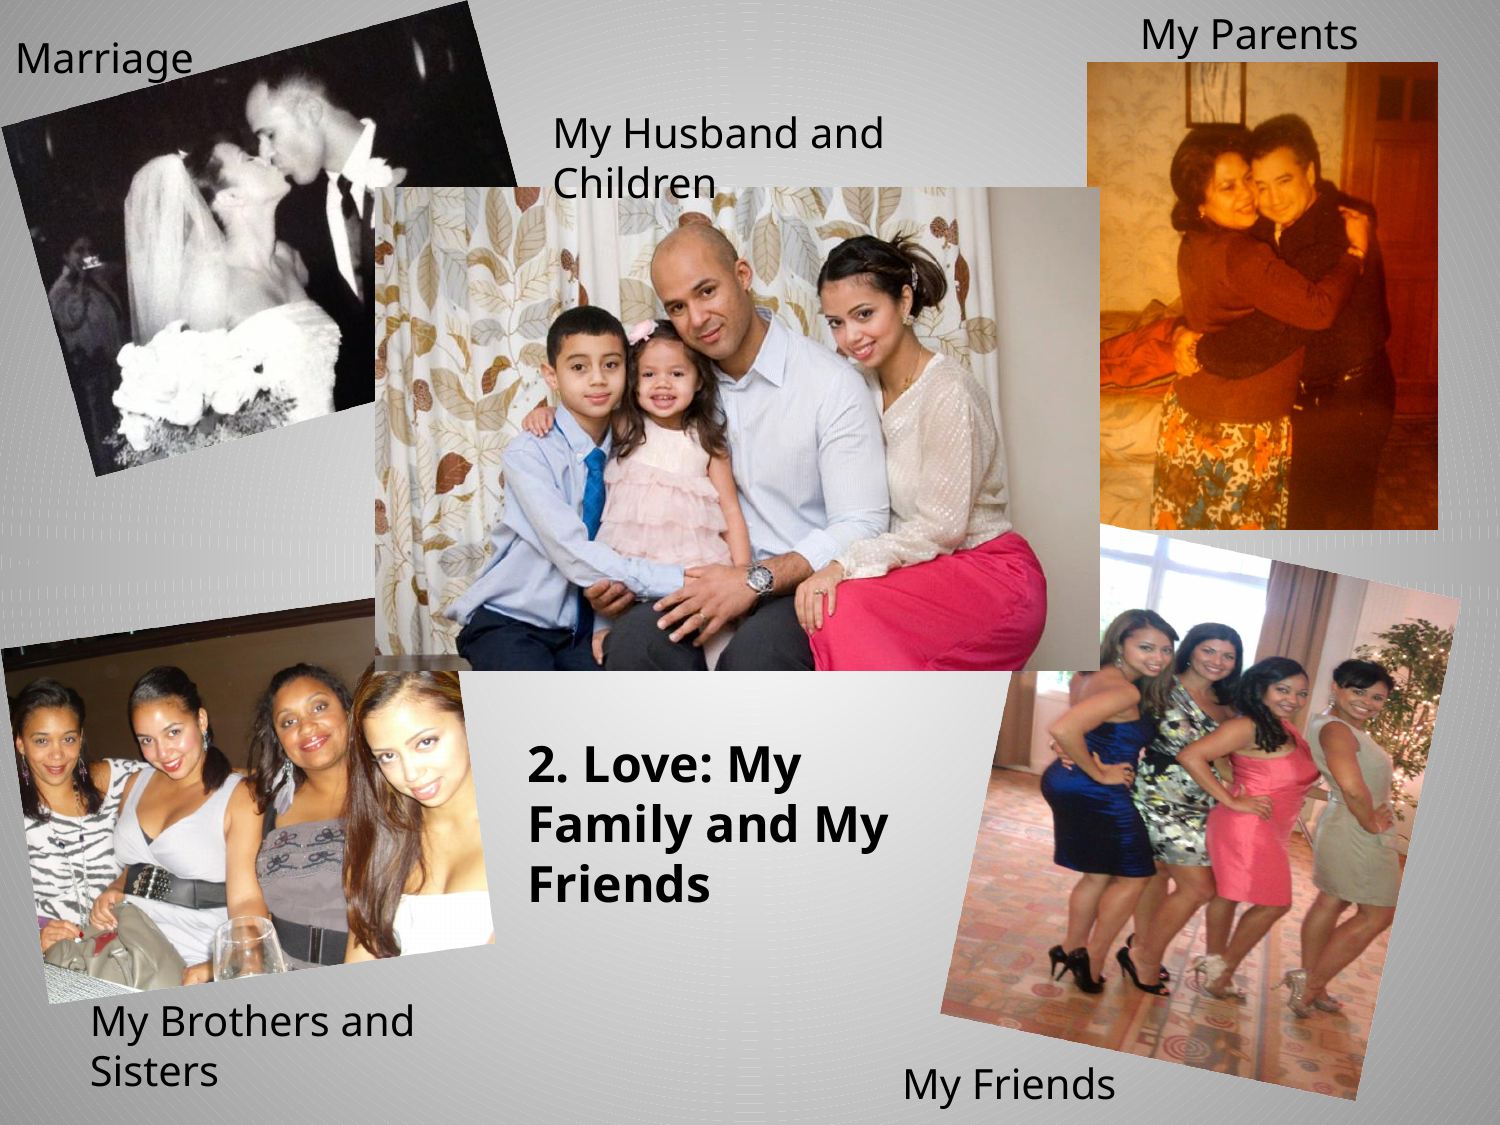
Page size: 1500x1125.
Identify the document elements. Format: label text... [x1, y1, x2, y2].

text_box Marriage [0, 24, 275, 90]
text_box My Parents [1124, 0, 1425, 60]
text_box My Husband and Children [537, 99, 1000, 185]
text_box My Friends [887, 1050, 1200, 1115]
text_box 2. Love: My Family and My Friends [512, 724, 938, 920]
text_box My Brothers and Sisters [75, 987, 500, 1103]
picture [1, 1, 1460, 1100]
